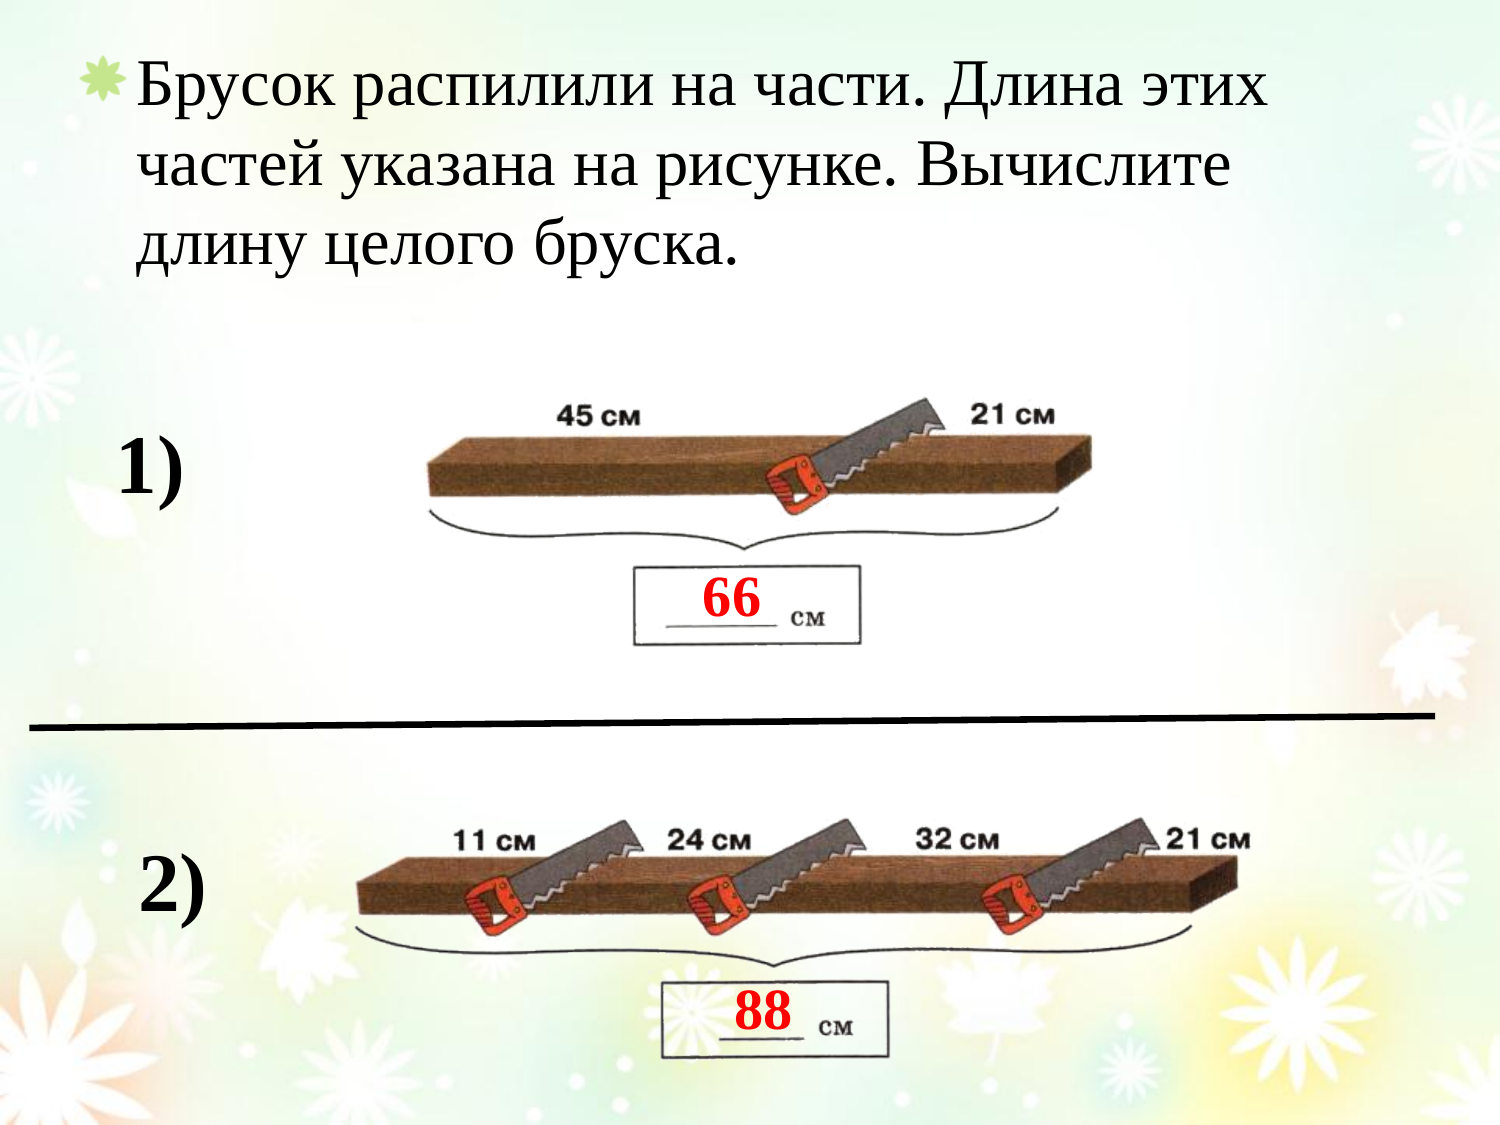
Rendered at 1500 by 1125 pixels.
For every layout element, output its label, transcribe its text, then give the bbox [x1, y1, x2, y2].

text_box 1) [100, 402, 201, 518]
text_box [29, 715, 1436, 729]
list Брусок распилили на части. Длина этих частей указана на рисунке. Вычислите длину целого бруска. [64, 30, 1415, 291]
text_box 2) [122, 820, 223, 936]
picture [0, 0, 1500, 1125]
